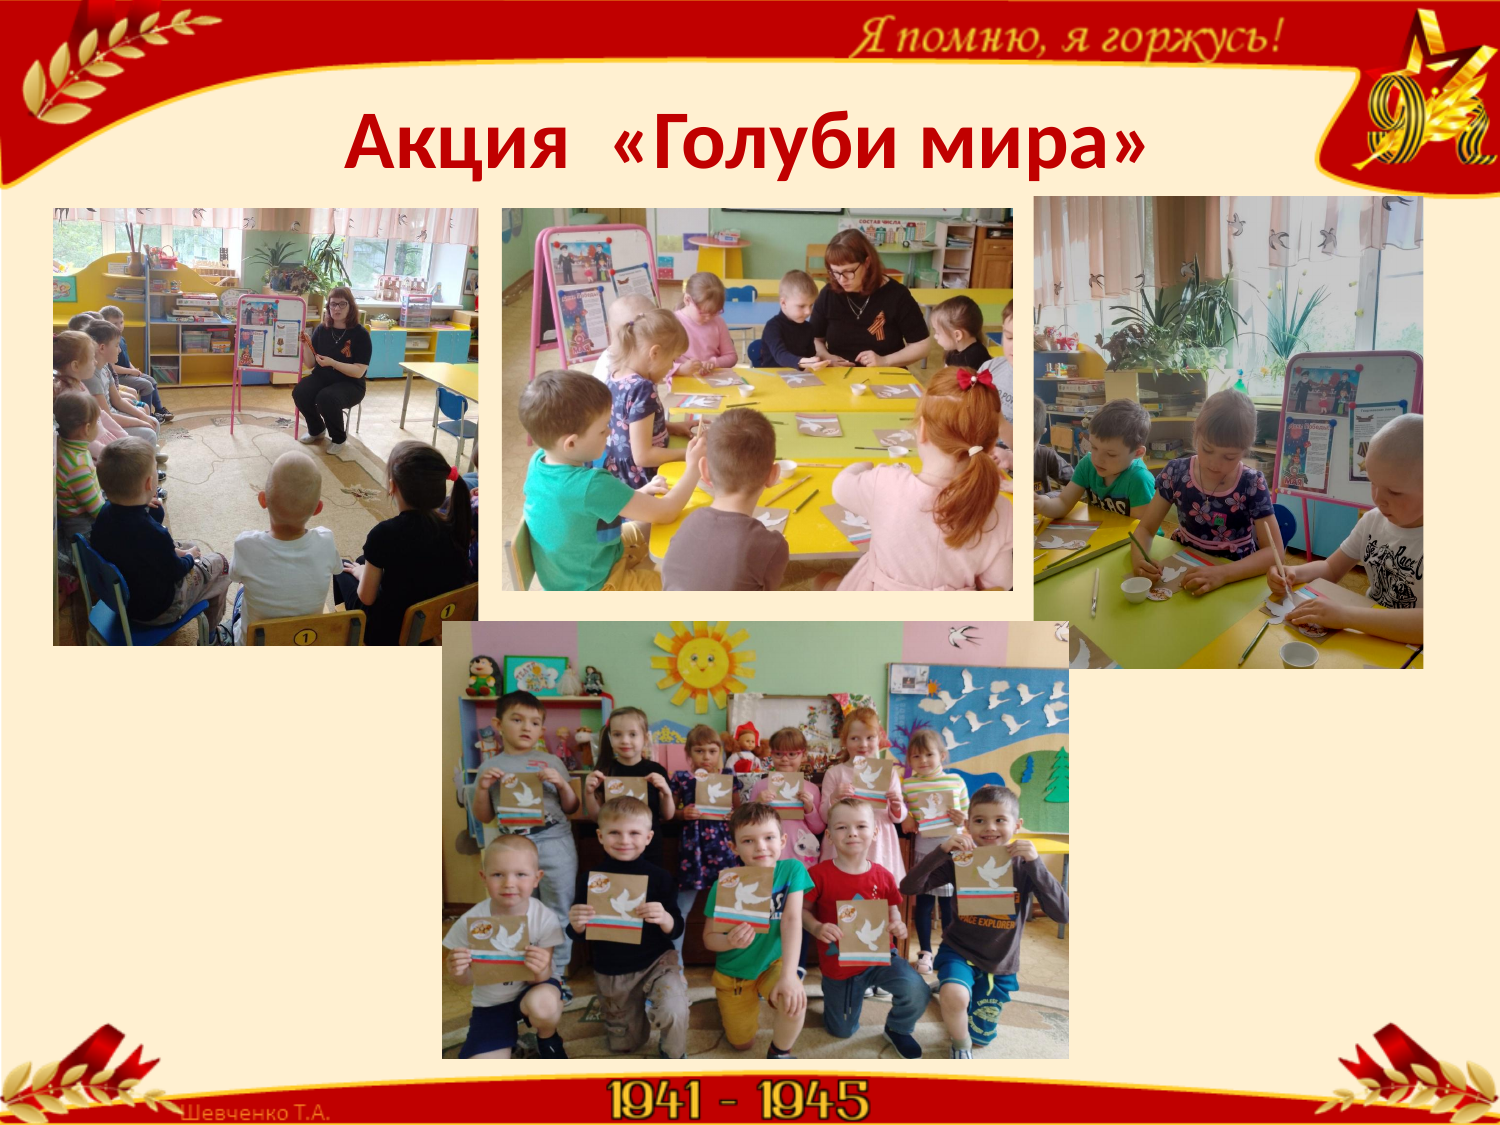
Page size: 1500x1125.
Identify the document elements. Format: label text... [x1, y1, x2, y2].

picture [0, 0, 1500, 1125]
text_box Акция «Голуби мира» [74, 78, 1425, 208]
